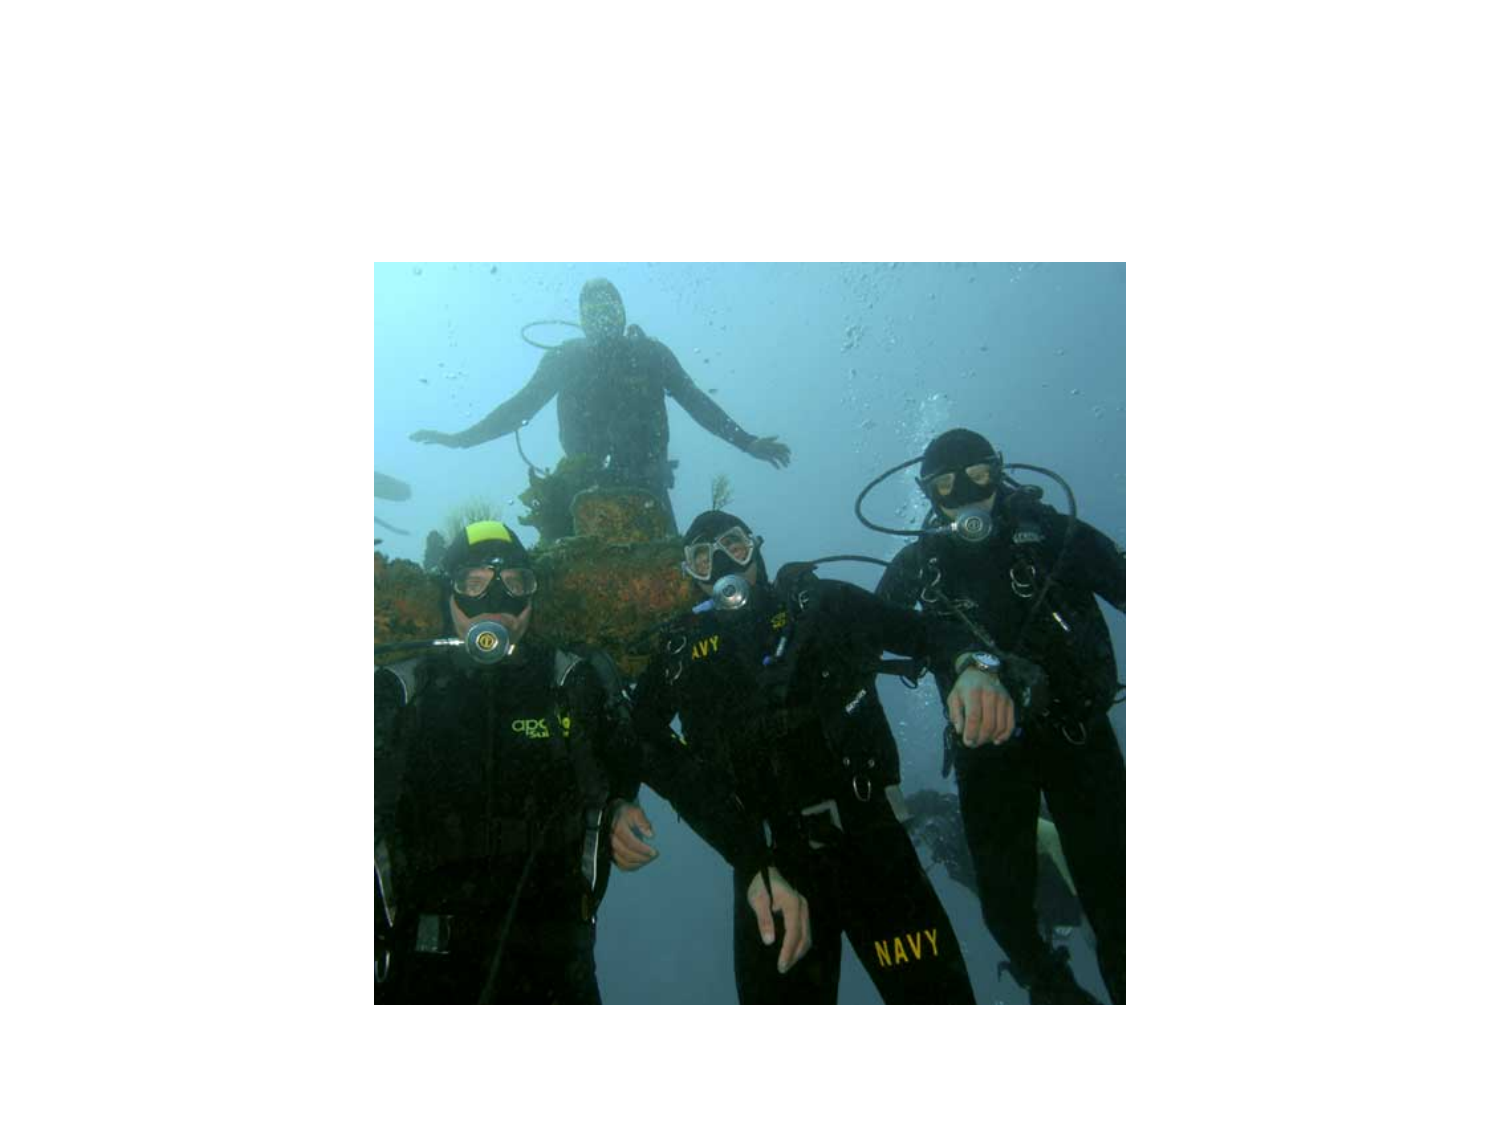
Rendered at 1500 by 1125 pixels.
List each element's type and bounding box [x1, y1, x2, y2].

list [374, 262, 1126, 1006]
